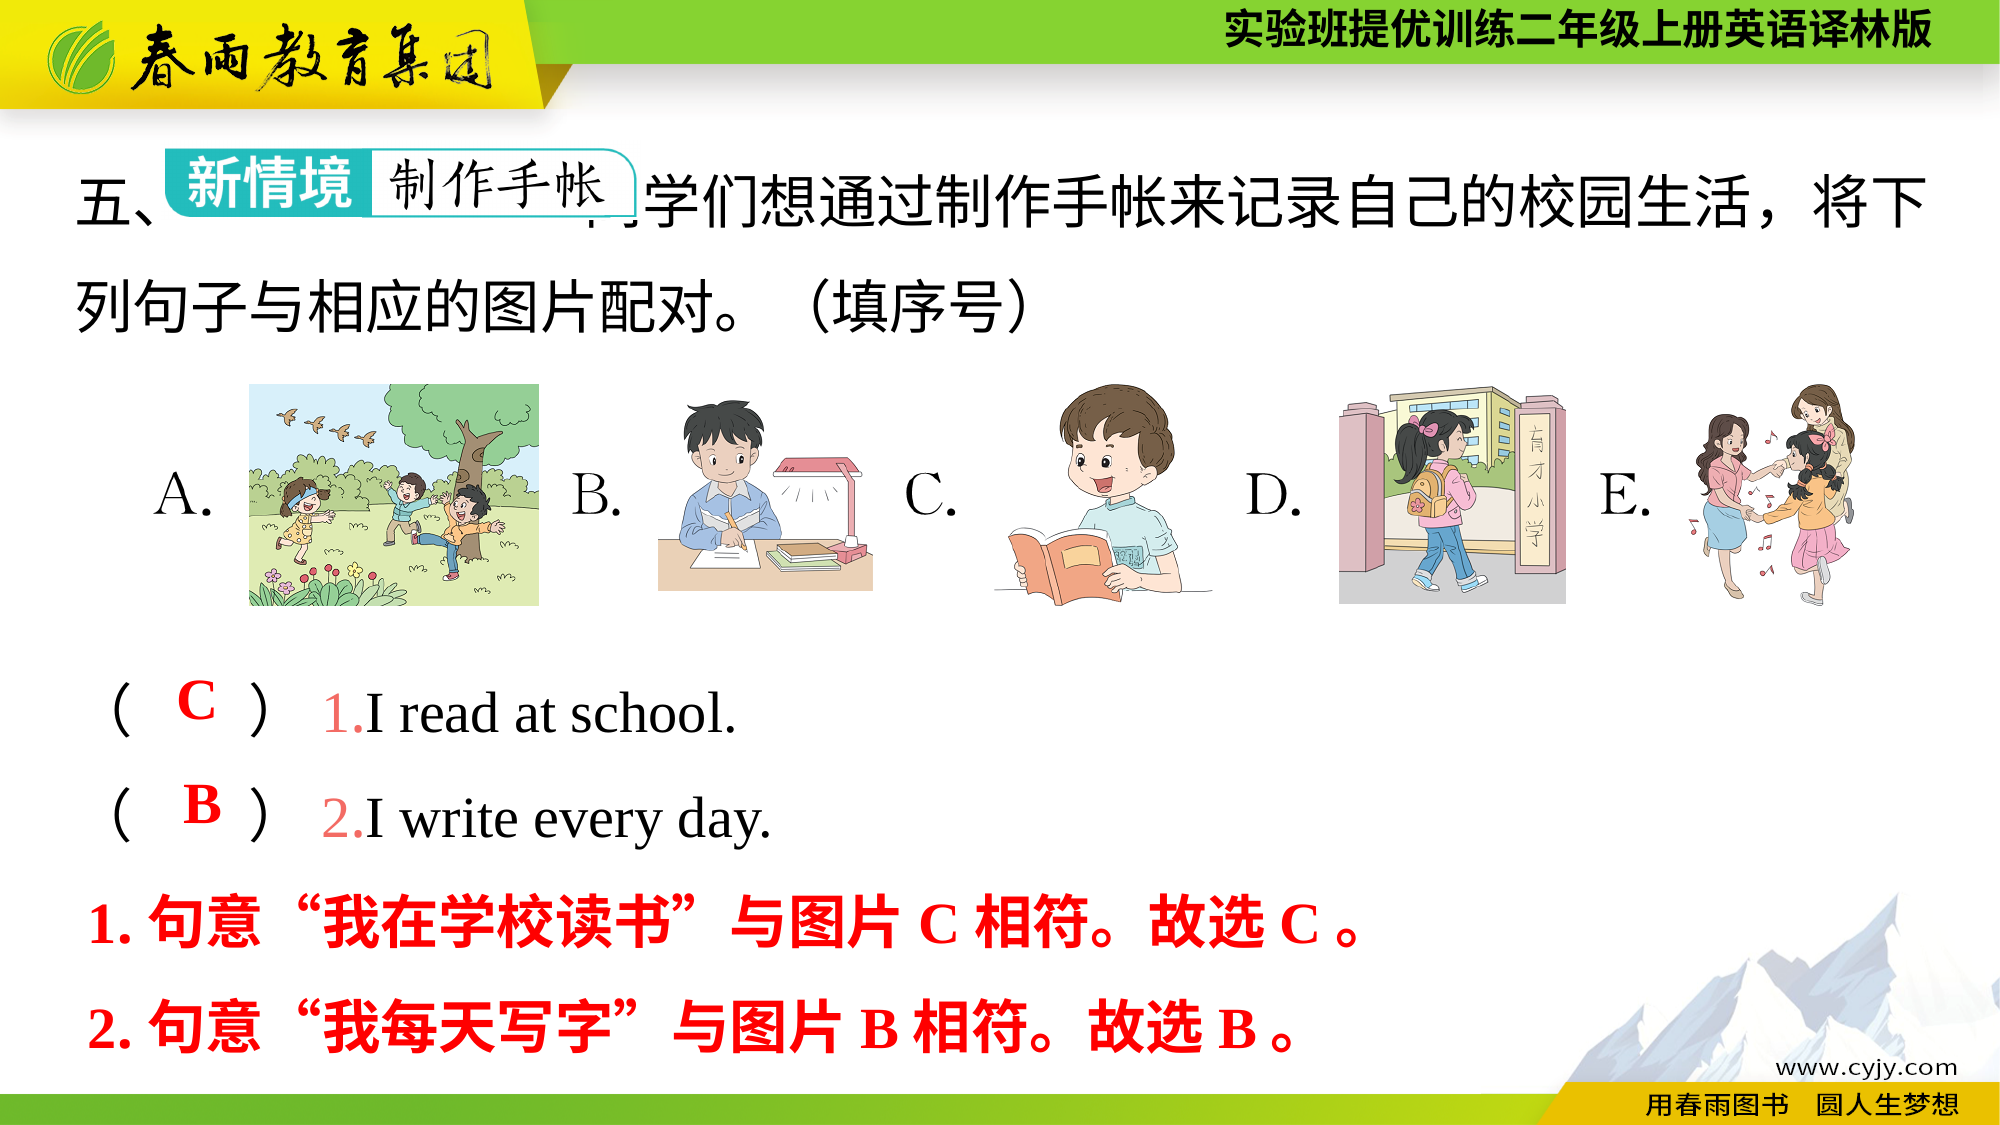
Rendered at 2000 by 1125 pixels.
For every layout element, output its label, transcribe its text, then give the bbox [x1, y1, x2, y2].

picture [0, 0, 2000, 1125]
text_box C [161, 653, 234, 739]
text_box 1.句意“我在学校读书”与图片C相符。故选C。 2.句意“我每天写字”与图片B相符。故选B。 [72, 843, 1957, 1069]
list 五、 同学们想通过制作手帐来记录自己的校园生活，将下列句子与相应的图片配对。（填序号） （ ）1.I read at school. （ ）2.I write every day. [59, 122, 1944, 865]
text_box B [168, 757, 238, 843]
